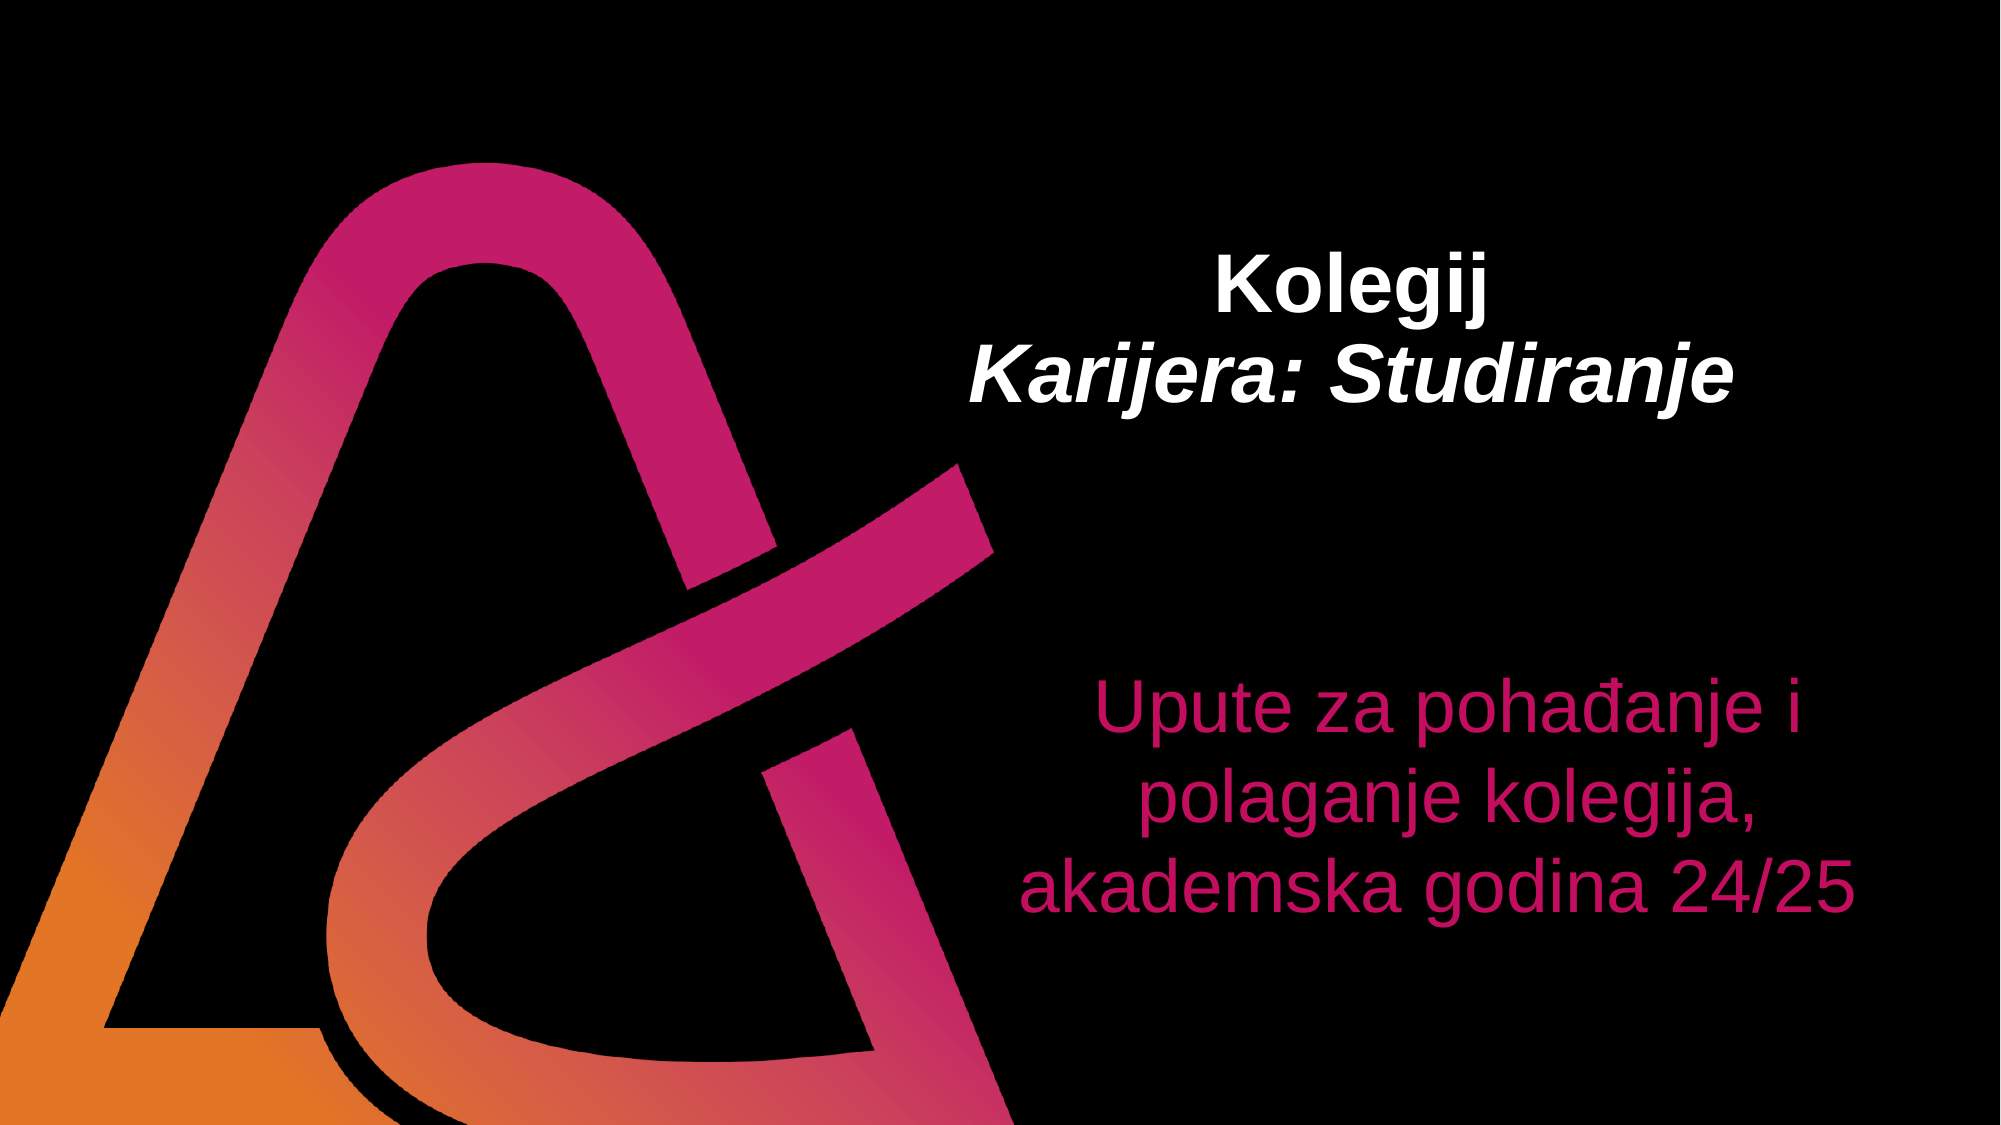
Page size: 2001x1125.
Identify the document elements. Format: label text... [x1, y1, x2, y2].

picture [0, 143, 1015, 1125]
title Kolegij Karijera: Studiranje [835, 152, 1870, 509]
text_box Upute za pohađanje i polaganje kolegija, akademska godina 24/25 [988, 649, 1909, 935]
